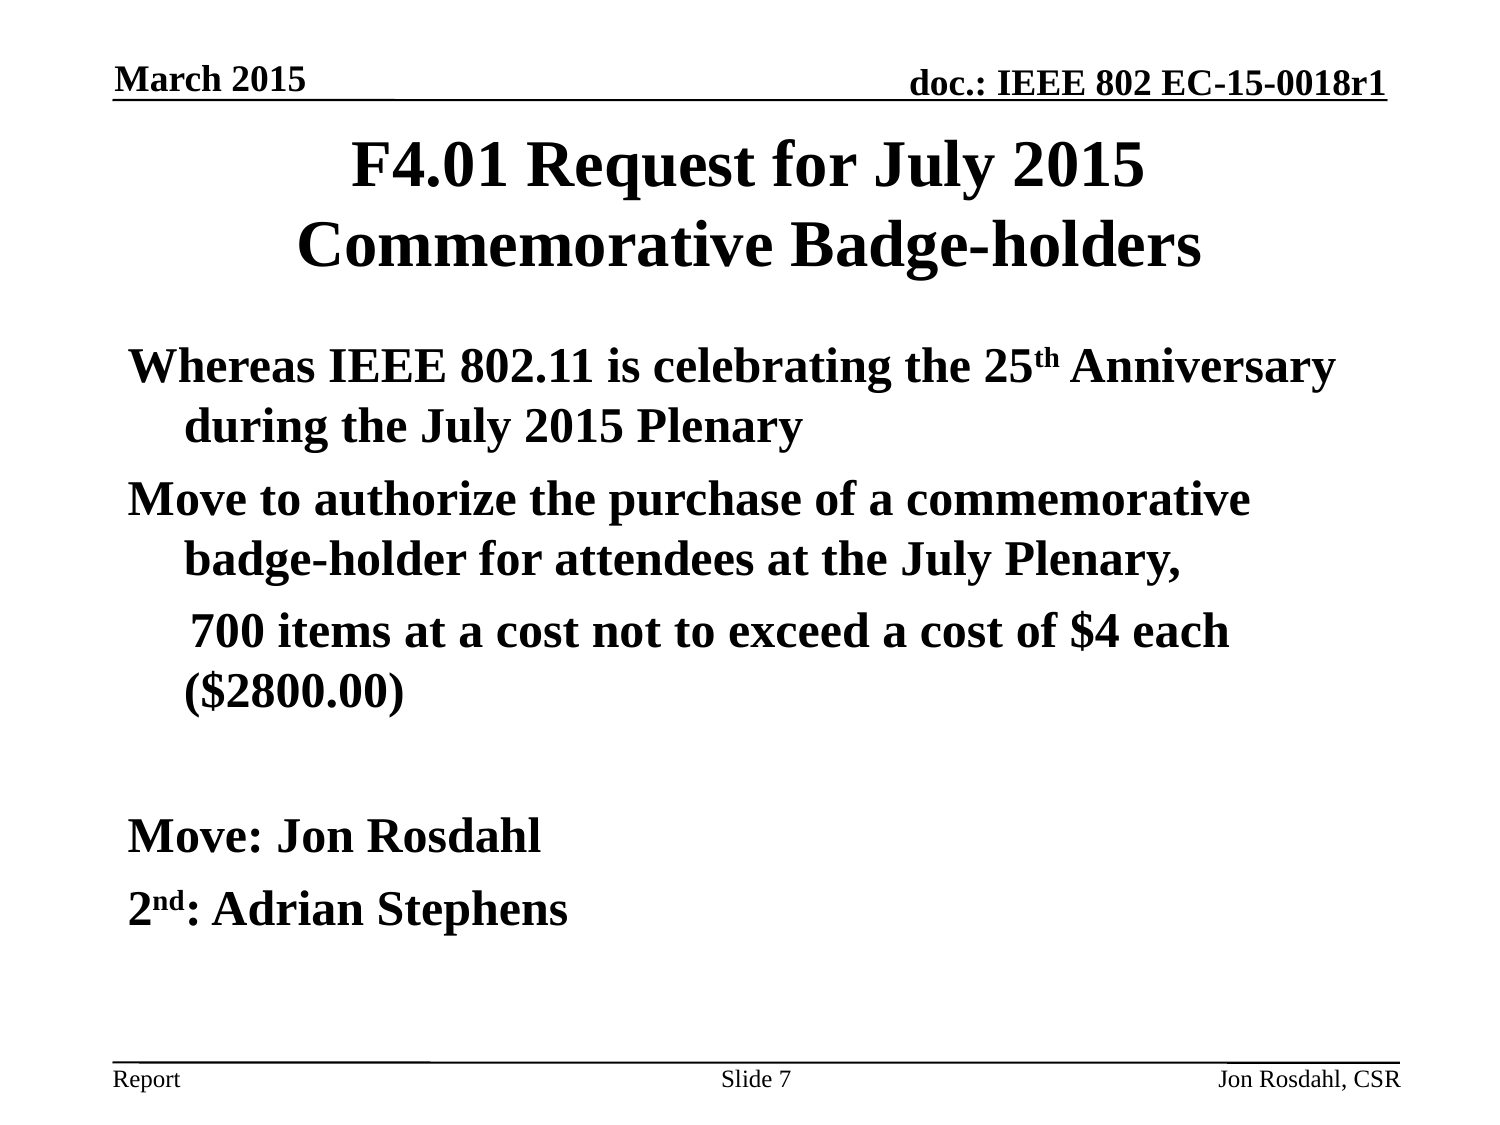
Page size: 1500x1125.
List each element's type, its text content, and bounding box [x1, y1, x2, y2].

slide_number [114, 54, 423, 100]
slide_number Slide 7 [712, 1061, 800, 1123]
list Whereas IEEE 802.11 is celebrating the 25th Anniversary during the July 2015 Plenary Move to authorize the purchase of a commemorative badge-holder for attendees at the July Plenary, 700 items at a cost not to exceed a cost of $4 each ($2800.00) Move: Jon Rosdahl 2nd: Adrian Stephens [112, 324, 1388, 1000]
footer Jon Rosdahl, CSR [878, 1061, 1402, 1093]
title F4.01 Request for July 2015 Commemorative Badge-holders [112, 112, 1388, 288]
